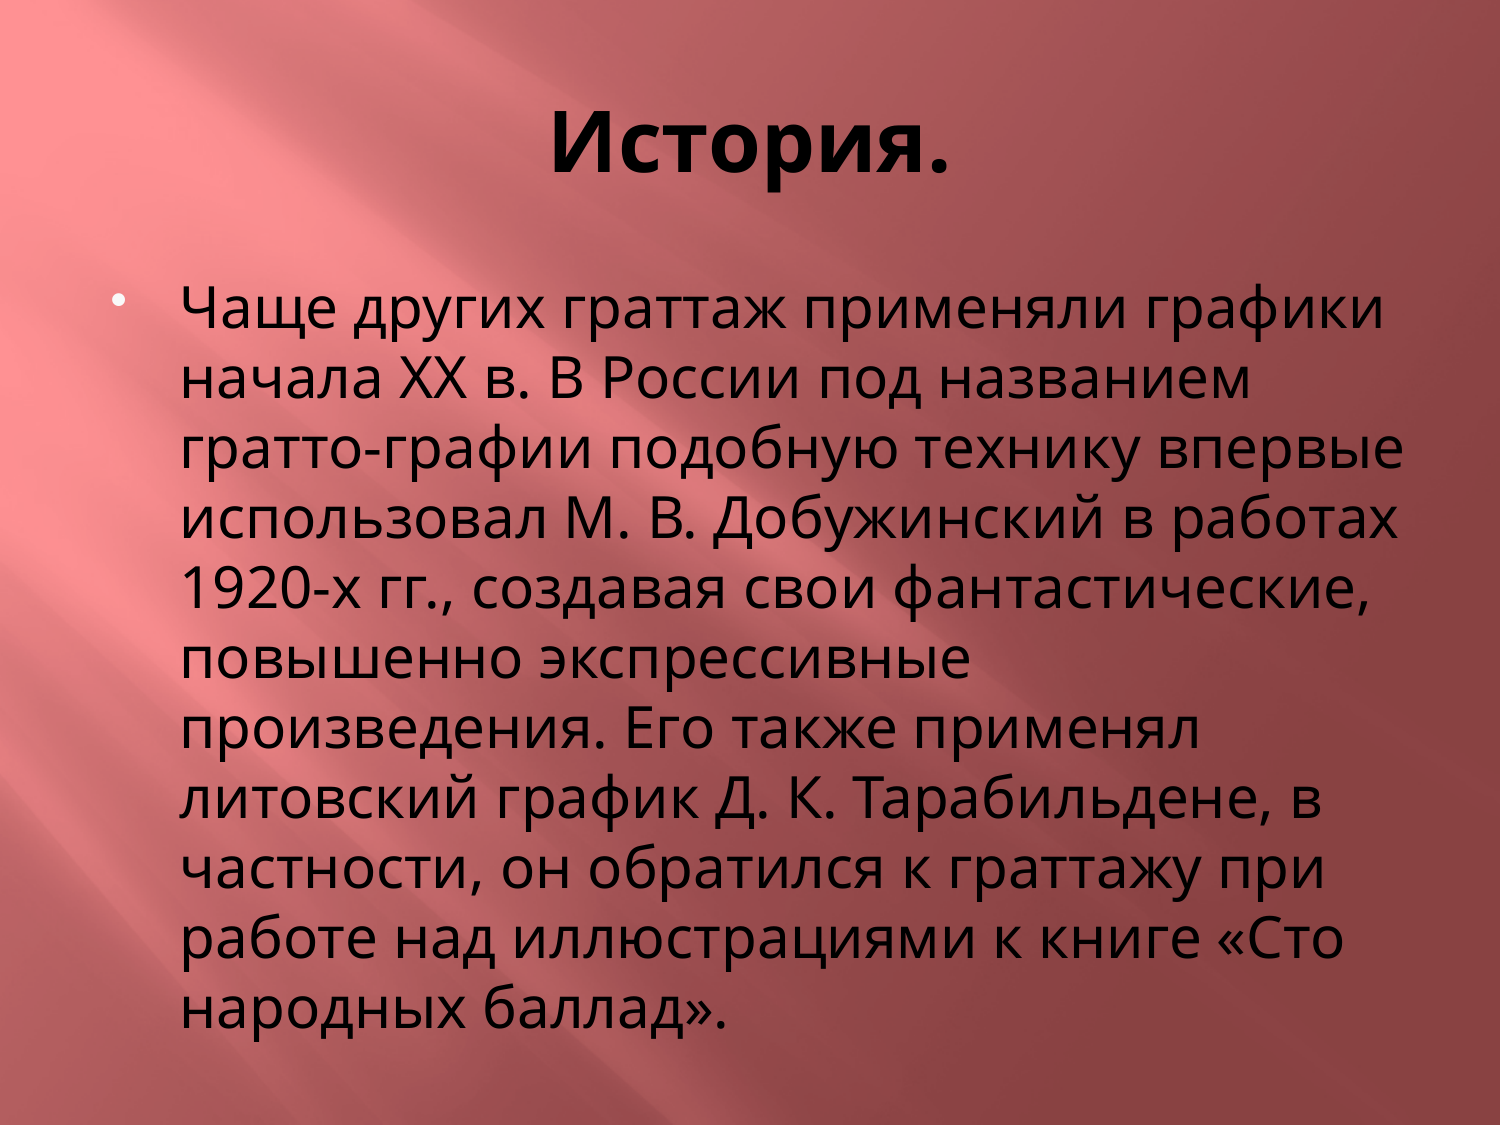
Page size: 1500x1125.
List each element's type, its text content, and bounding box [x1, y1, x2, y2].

title История. [75, 45, 1425, 233]
list Чаще других граттаж применяли графики начала XX в. В России под названием гратто-графии подобную технику впервые использовал М. В. Добужинский в работах 1920-х гг., создавая свои фантастические, повышенно экспрессивные произведения. Его также применял литовский график Д. К. Тарабильдене, в частности, он обратился к граттажу при работе над иллюстрациями к книге «Сто народных баллад». [75, 262, 1425, 1035]
